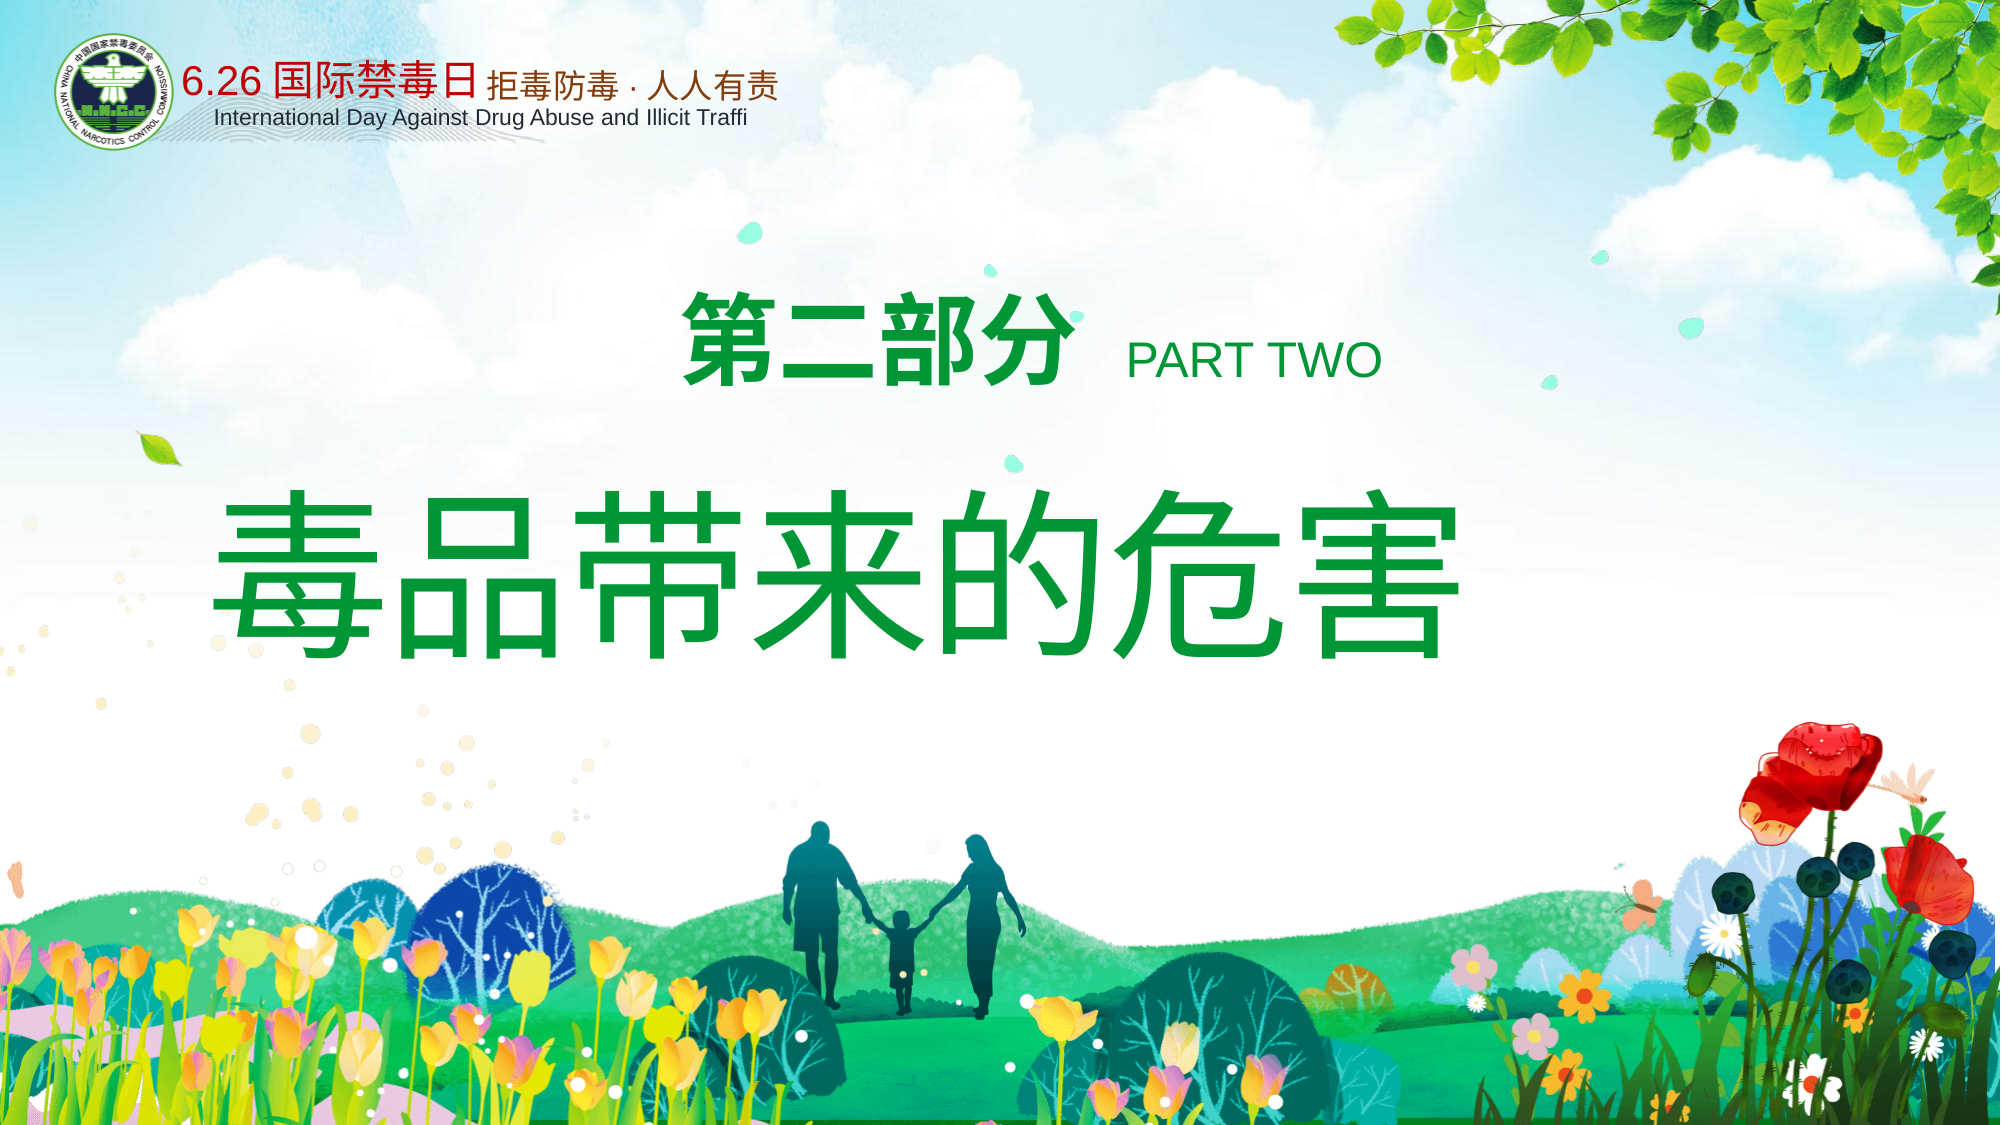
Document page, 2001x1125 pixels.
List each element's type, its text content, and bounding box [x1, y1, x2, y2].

text_box 第二部分 PART TWO [664, 270, 1399, 406]
text_box 拒毒防毒·人人有责 [589, 50, 891, 113]
text_box International Day Against Drug Abuse and Illicit Traffi [589, 94, 763, 137]
picture [0, 0, 2000, 1125]
text_box 毒品带来的危害 [191, 453, 1809, 730]
